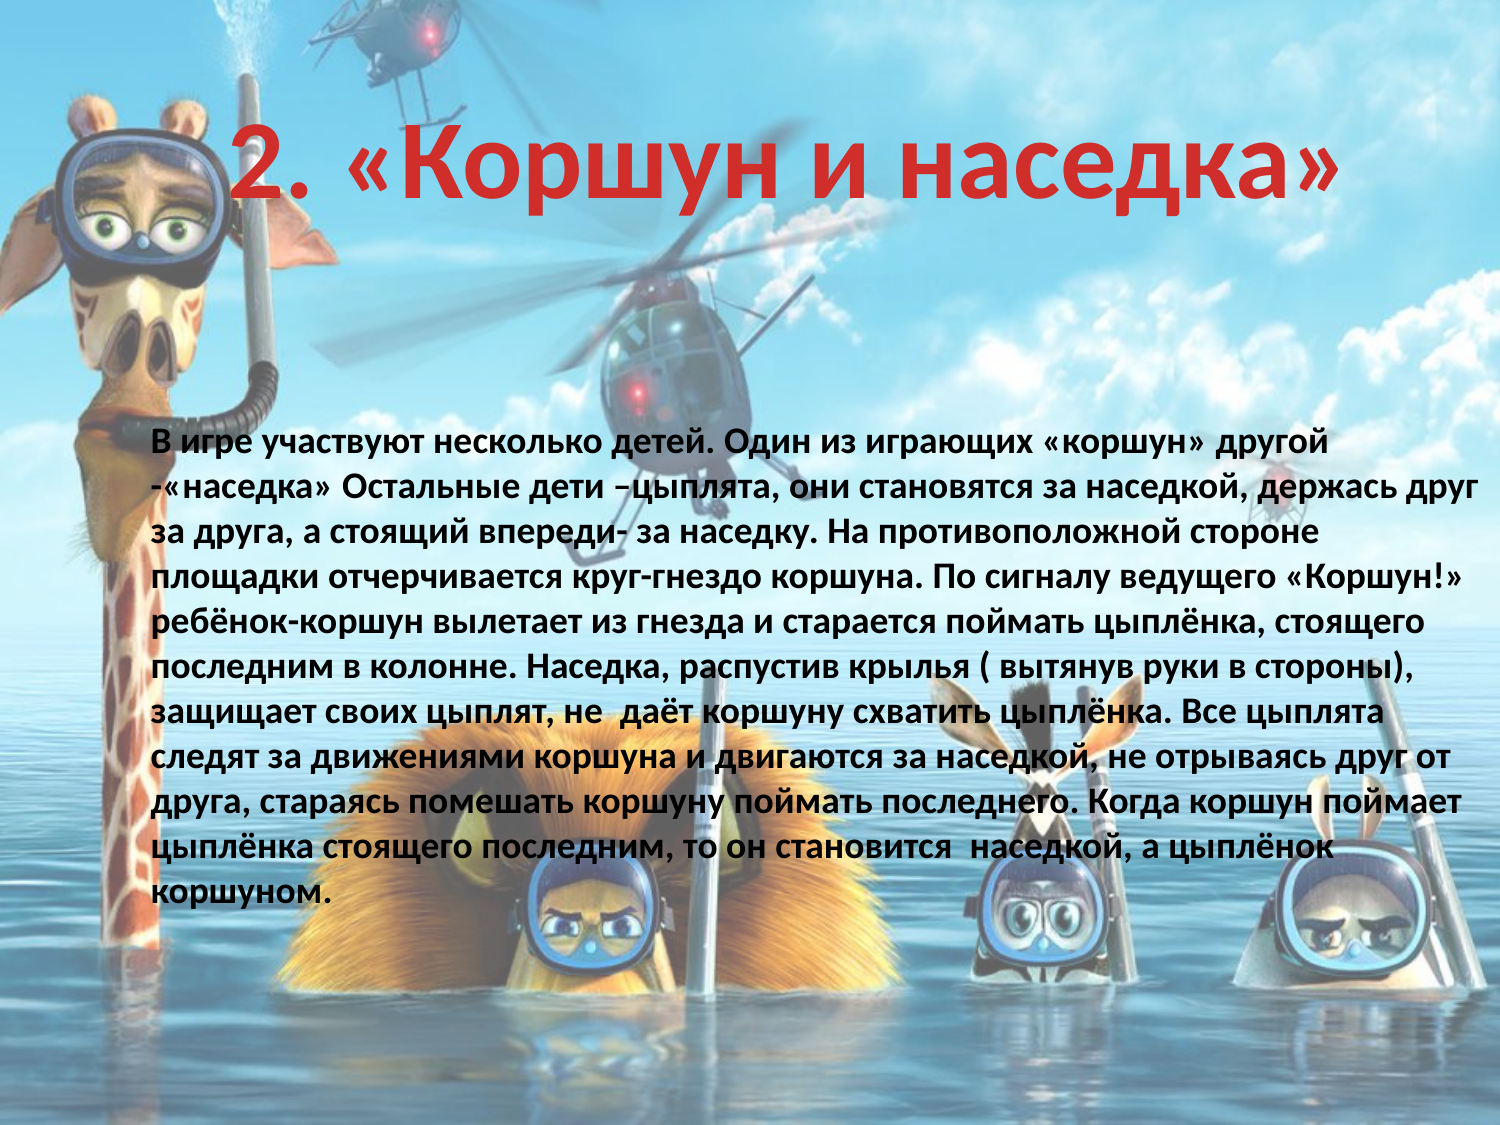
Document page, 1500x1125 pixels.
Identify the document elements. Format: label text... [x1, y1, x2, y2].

text_box 2. «Коршун и наседка» [212, 78, 1367, 229]
text_box В игре участвуют несколько детей. Один из играющих «коршун» другой -«наседка» Остальные дети –цыплята, они становятся за наседкой, держась друг за друга, а стоящий впереди- за наседку. На противоположной стороне площадки отчерчивается круг-гнездо коршуна. По сигналу ведущего «Коршун!» ребёнок-коршун вылетает из гнезда и старается поймать цыплёнка, стоящего последним в колонне. Наседка, распустив крылья ( вытянув руки в стороны), защищает своих цыплят, не даёт коршуну схватить цыплёнка. Все цыплята следят за движениями коршуна и двигаются за наседкой, не отрываясь друг от друга, стараясь помешать коршуну поймать последнего. Когда коршун поймает цыплёнка стоящего последним, то он становится наседкой, а цыплёнок коршуном. [135, 408, 1500, 919]
